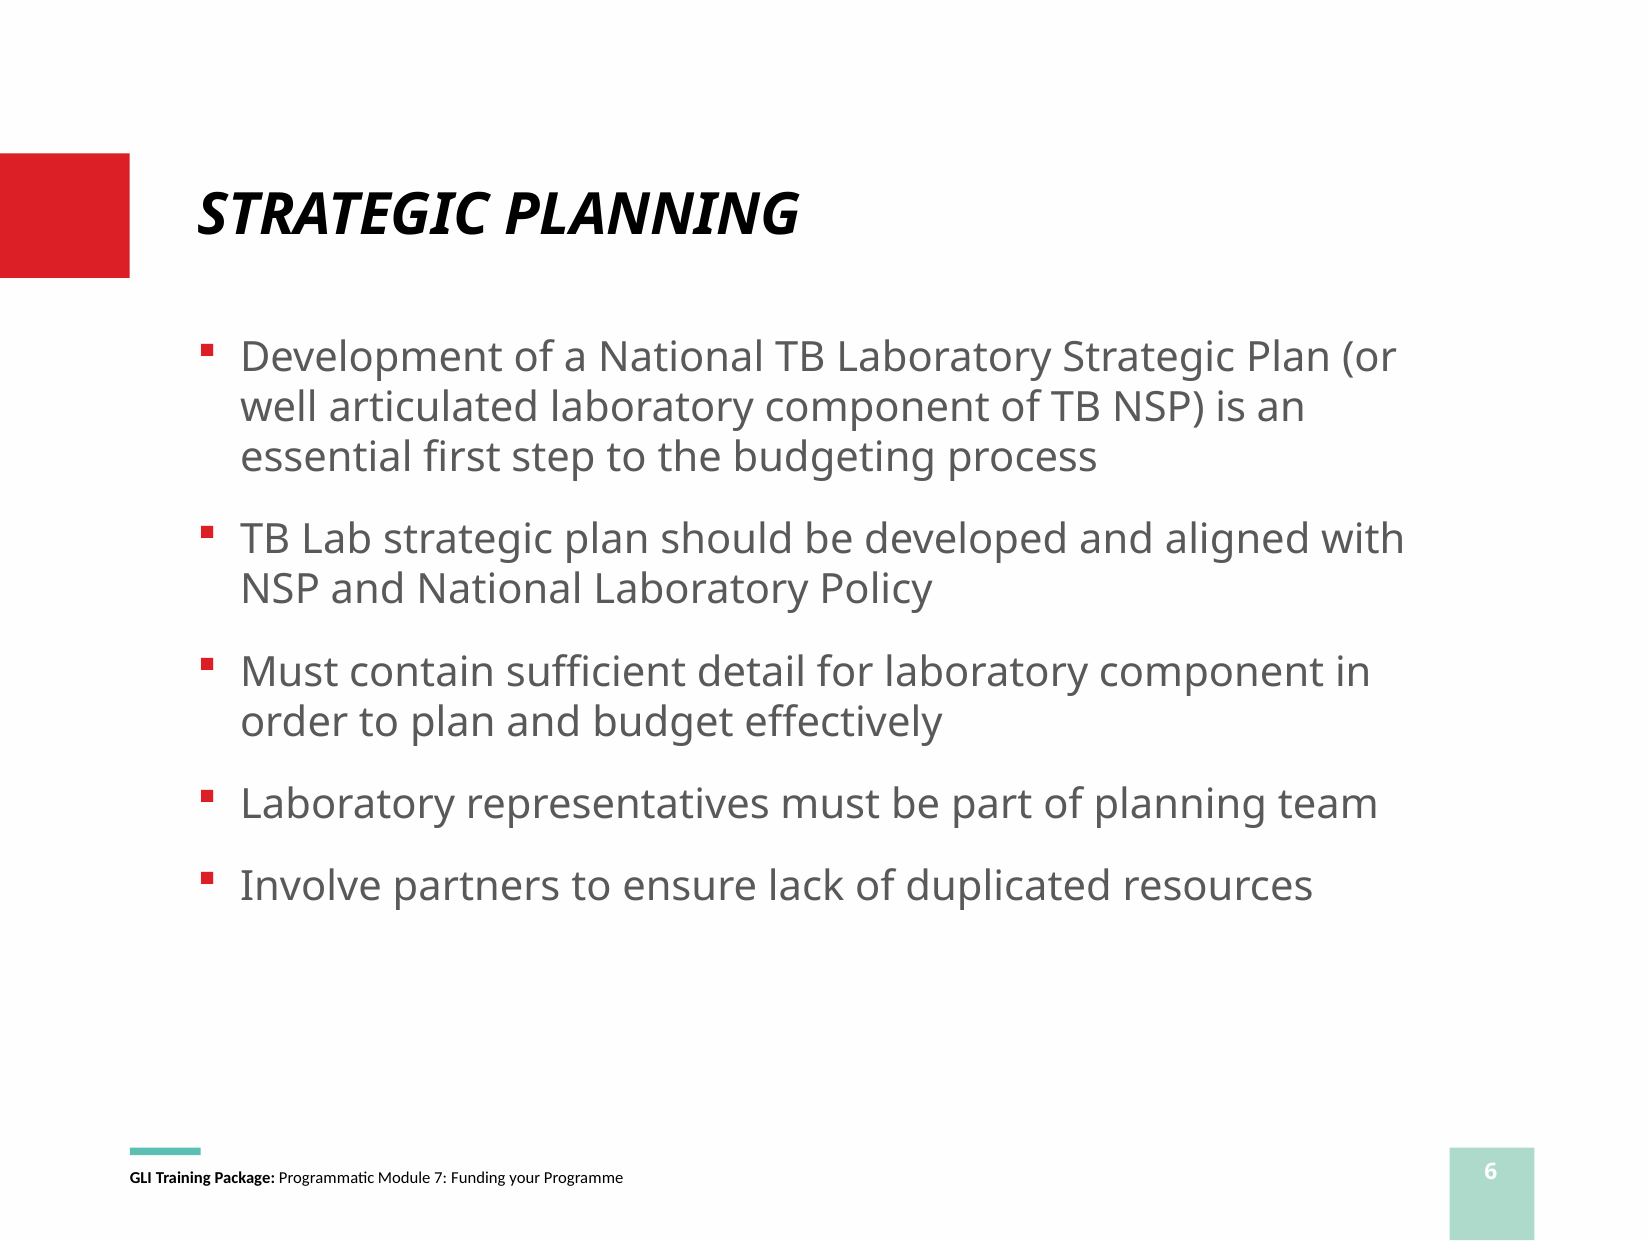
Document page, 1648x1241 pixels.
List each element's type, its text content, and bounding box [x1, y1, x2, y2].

title STRATEGIC PLANNING [197, 153, 1450, 278]
list Development of a National TB Laboratory Strategic Plan (or well articulated laboratory component of TB NSP) is an essential first step to the budgeting process TB Lab strategic plan should be developed and aligned with NSP and National Laboratory Policy Must contain sufficient detail for laboratory component in order to plan and budget effectively Laboratory representatives must be part of planning team Involve partners to ensure lack of duplicated resources [197, 330, 1450, 1087]
